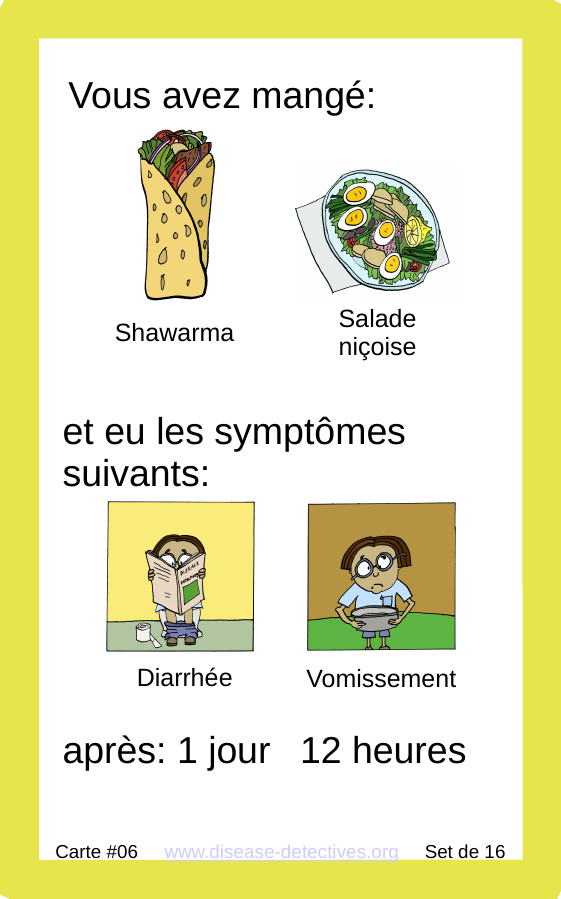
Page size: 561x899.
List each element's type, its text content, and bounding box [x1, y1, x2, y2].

picture [307, 501, 456, 651]
text_box [18, 17, 544, 881]
picture [106, 500, 256, 652]
picture [295, 164, 460, 302]
picture [133, 122, 216, 302]
text_box Carte #06 www.disease-detectives.org Set de 16 [35, 833, 525, 869]
text_box Shawarma [88, 310, 261, 354]
text_box Diarrhée [114, 659, 256, 699]
text_box Salade niçoise [312, 310, 443, 368]
text_box Vomissement [278, 656, 485, 699]
